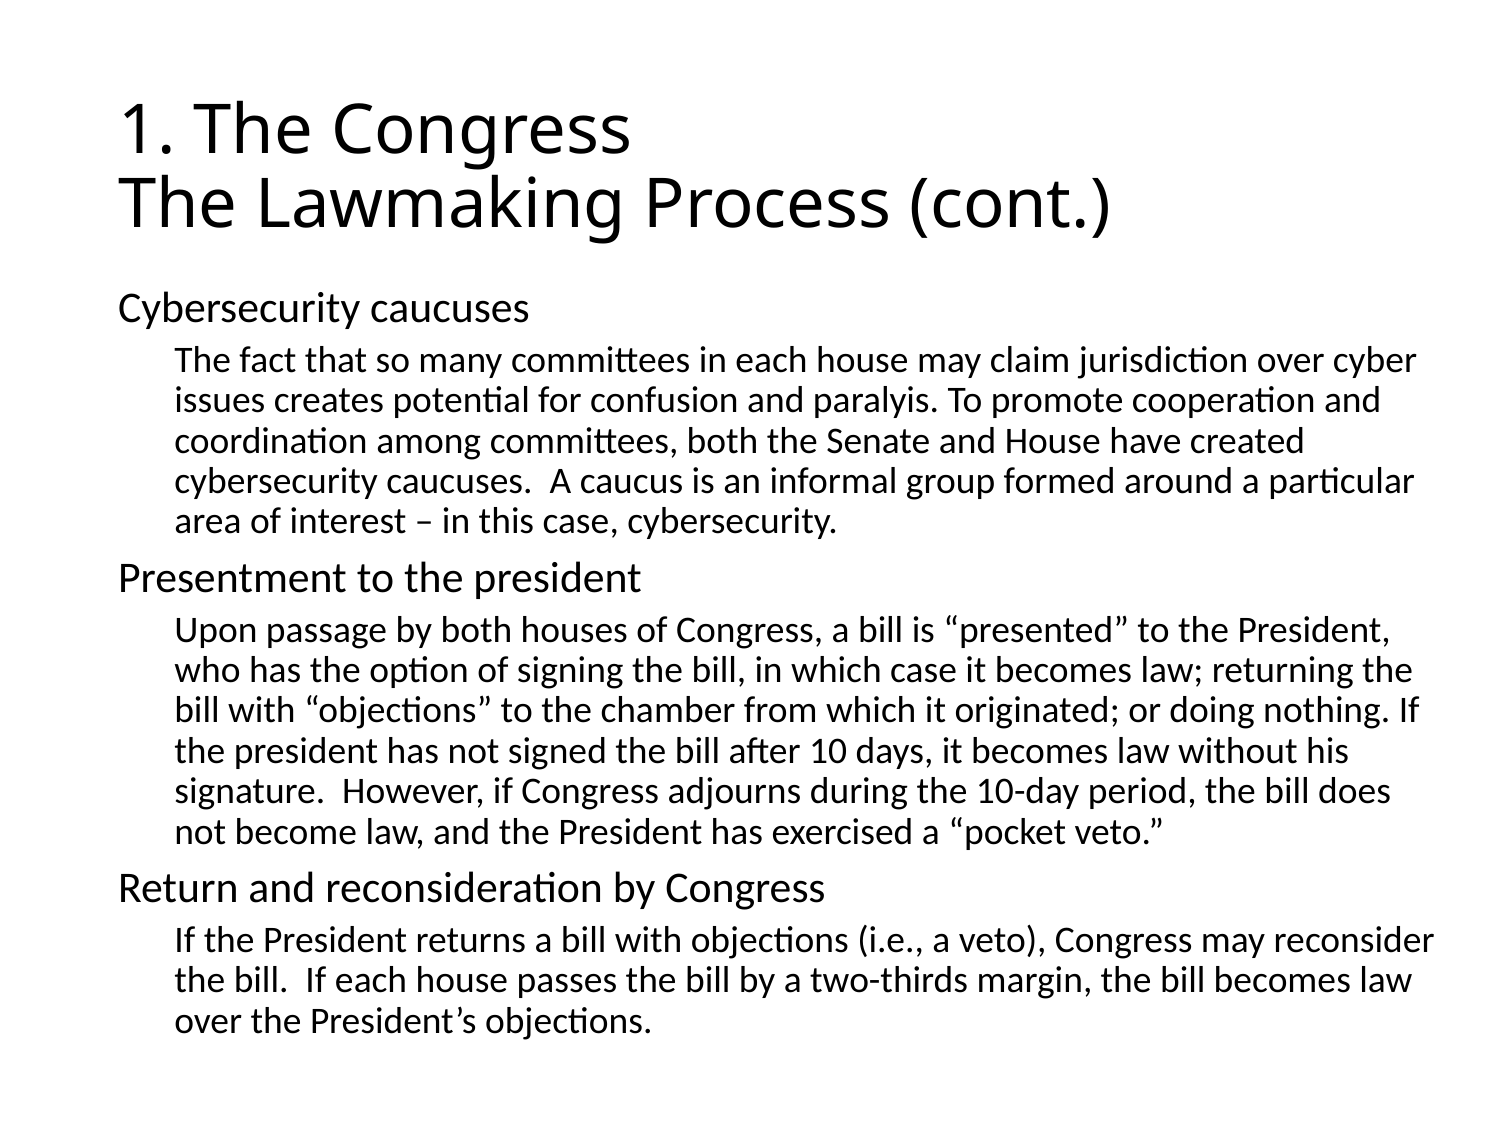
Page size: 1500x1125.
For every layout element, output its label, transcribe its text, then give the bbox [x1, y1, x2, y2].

list Cybersecurity caucuses The fact that so many committees in each house may claim jurisdiction over cyber issues creates potential for confusion and paralyis. To promote cooperation and coordination among committees, both the Senate and House have created cybersecurity caucuses. A caucus is an informal group formed around a particular area of interest – in this case, cybersecurity. Presentment to the president Upon passage by both houses of Congress, a bill is “presented” to the President, who has the option of signing the bill, in which case it becomes law; returning the bill with “objections” to the chamber from which it originated; or doing nothing. If the president has not signed the bill after 10 days, it becomes law without his signature. However, if Congress adjourns during the 10-day period, the bill does not become law, and the President has exercised a “pocket veto.” Return and reconsideration by Congress If the President returns a bill with objections (i.e., a veto), Congress may reconsider the bill. If each house passes the bill by a two-thirds margin, the bill becomes law over the President’s objections. [102, 277, 1467, 992]
title 1. The Congress The Lawmaking Process (cont.) [102, 59, 1398, 277]
